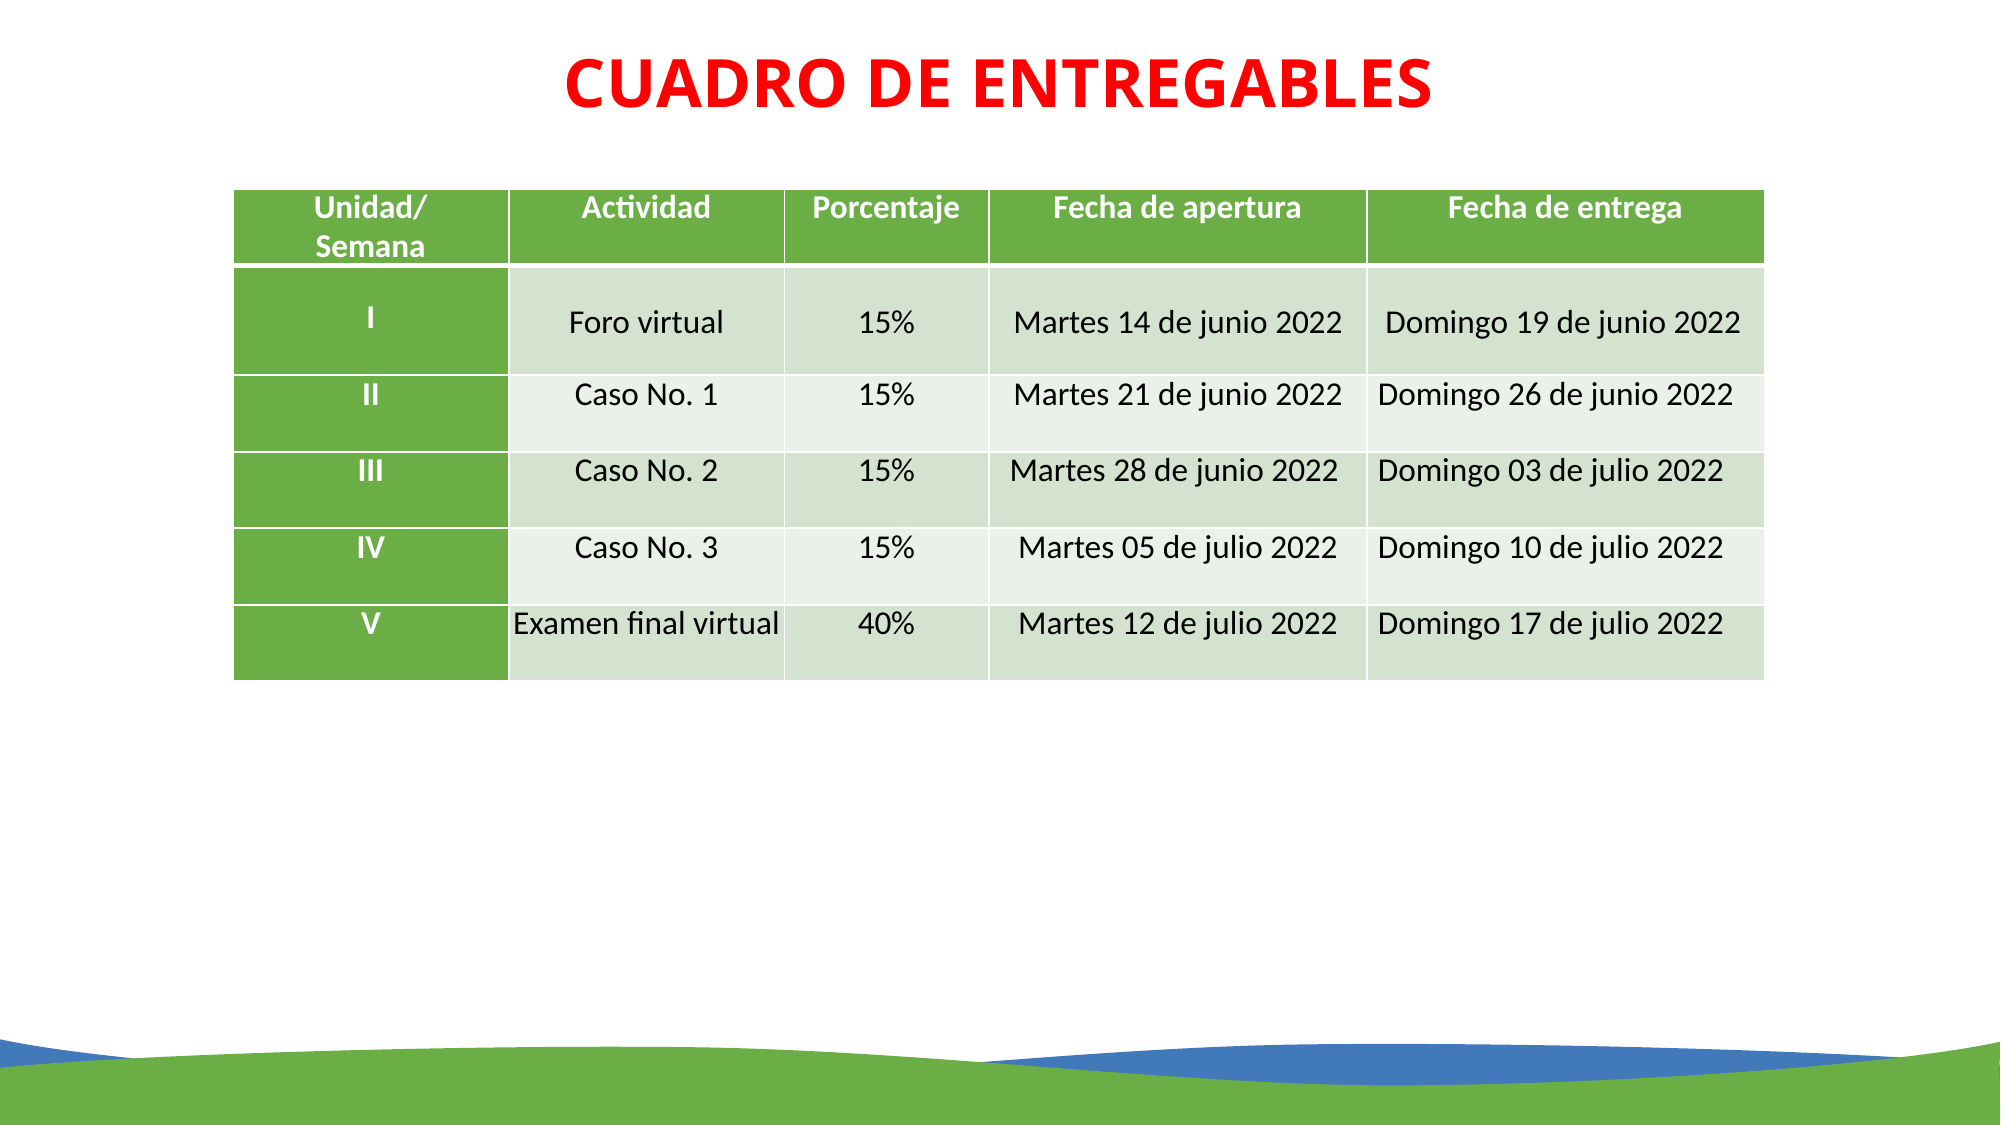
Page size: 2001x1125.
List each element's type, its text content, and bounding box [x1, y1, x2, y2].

table_cell Examen final virtual [510, 606, 784, 680]
table_header Actividad [510, 190, 784, 263]
table_cell I [234, 268, 508, 374]
table_cell 15% [785, 268, 988, 374]
table_cell Martes 12 de julio 2022 [990, 606, 1366, 680]
table_cell Caso No. 1 [510, 376, 784, 451]
table_cell Martes 21 de junio 2022 [990, 376, 1366, 451]
table_cell 40% [785, 606, 988, 680]
table_cell Domingo 03 de julio 2022 [1368, 453, 1764, 527]
table_cell Foro virtual [510, 268, 784, 374]
table_cell Caso No. 2 [510, 453, 784, 527]
table_cell 15% [785, 376, 988, 451]
table_header Porcentaje [785, 190, 988, 263]
table_cell Domingo 17 de julio 2022 [1368, 606, 1764, 680]
table_cell V [234, 606, 508, 680]
table_cell 15% [785, 453, 988, 527]
table_cell III [234, 453, 508, 527]
table_cell Martes 05 de julio 2022 [990, 529, 1366, 604]
table_cell II [234, 376, 508, 451]
title CUADRO DE ENTREGABLES [139, 33, 1858, 133]
table_cell Caso No. 3 [510, 529, 784, 604]
table_cell Domingo 10 de julio 2022 [1368, 529, 1764, 604]
table_cell Domingo 26 de junio 2022 [1368, 376, 1764, 451]
table_header Fecha de apertura [990, 190, 1366, 263]
table_cell Martes 28 de junio 2022 [990, 453, 1366, 527]
table_header Fecha de entrega [1368, 190, 1764, 263]
table_cell Martes 14 de junio 2022 [990, 268, 1366, 374]
table_cell IV [234, 529, 508, 604]
table_cell 15% [785, 529, 988, 604]
table_header Unidad/ Semana [234, 190, 508, 263]
table_cell Domingo 19 de junio 2022 [1368, 268, 1764, 374]
